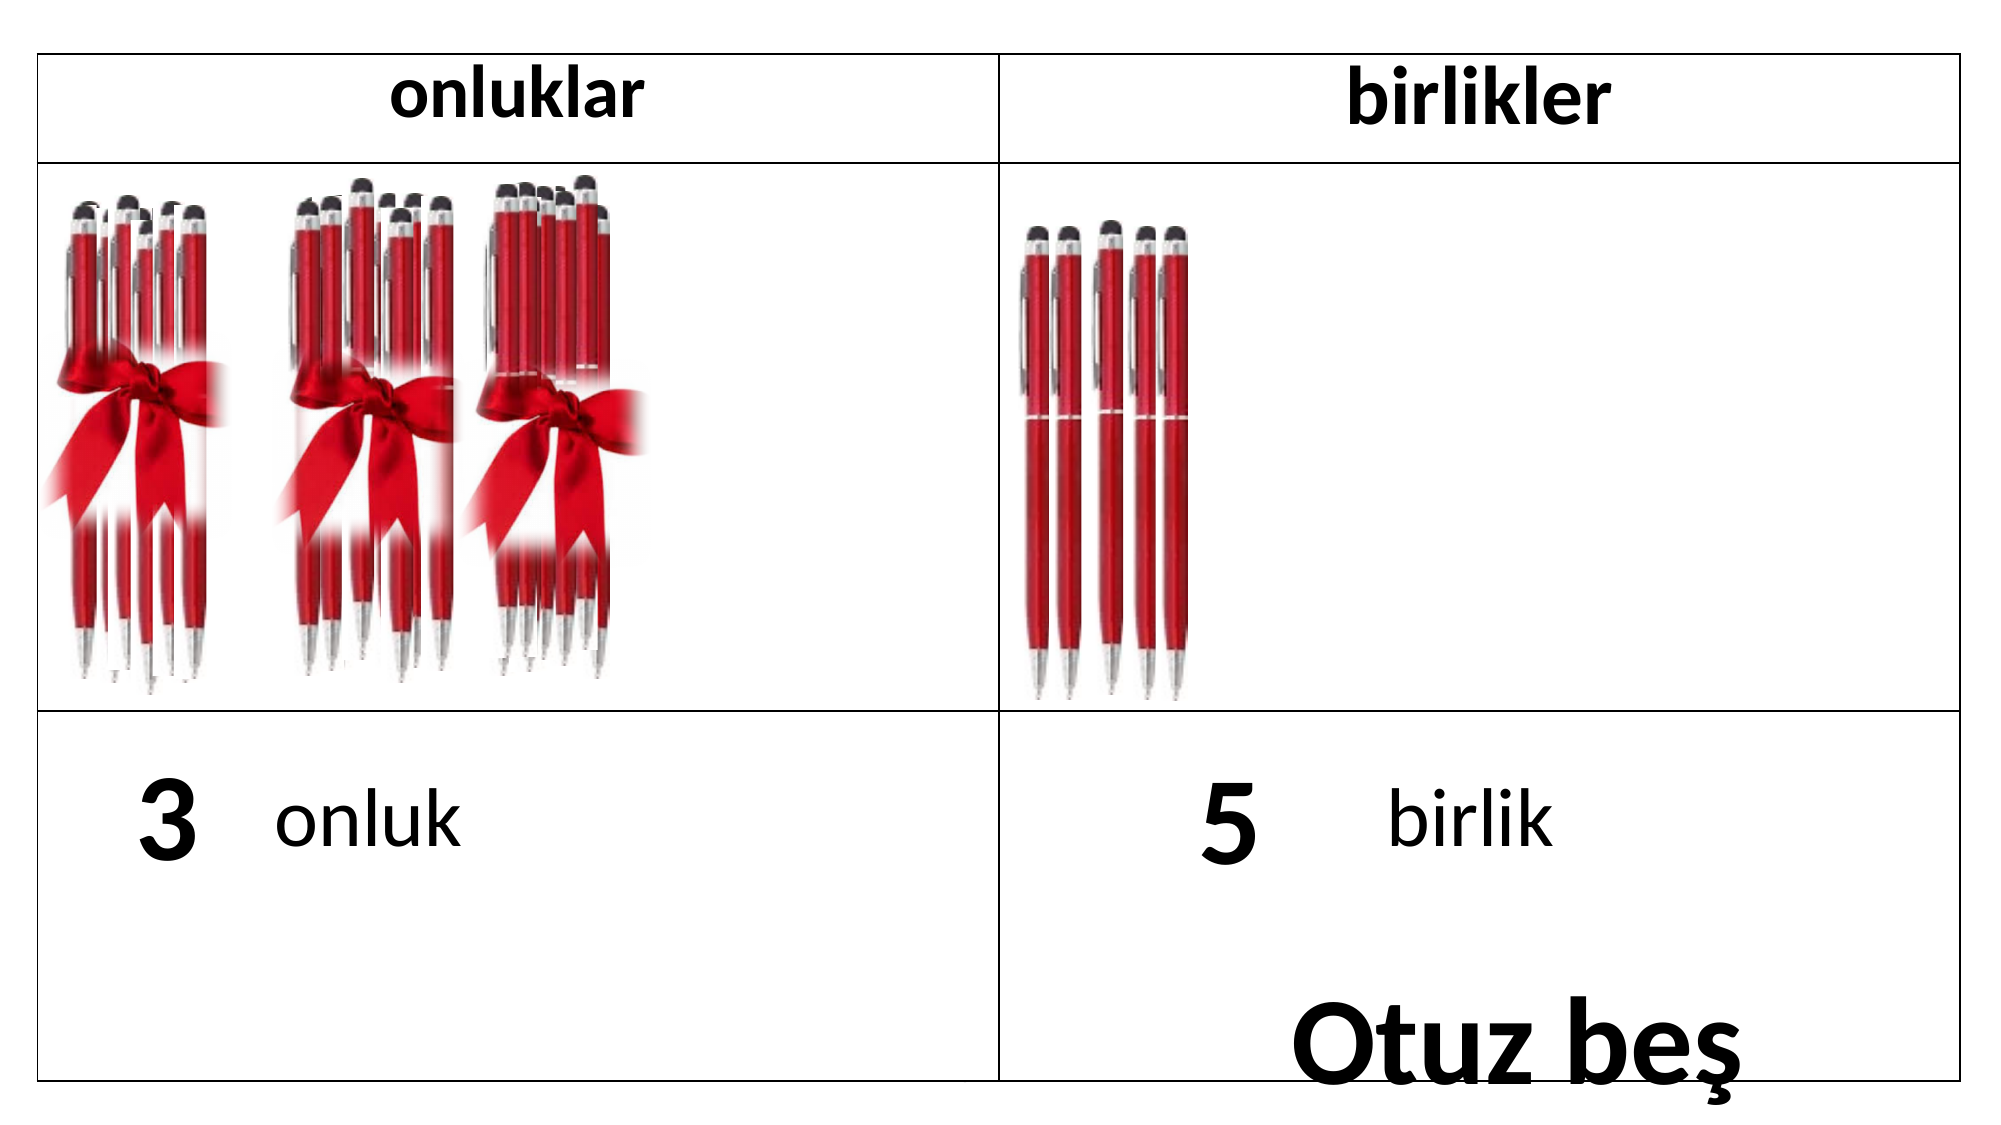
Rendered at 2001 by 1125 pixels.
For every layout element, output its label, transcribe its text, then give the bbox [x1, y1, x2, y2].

picture [1018, 226, 1082, 701]
picture [270, 175, 653, 683]
text_box onluk [259, 755, 497, 871]
text_box 5 [1183, 732, 1301, 898]
table_cell [1000, 712, 1959, 1080]
picture [37, 195, 234, 695]
text_box birlik [1371, 755, 1569, 871]
table_cell [38, 712, 998, 1080]
footer Kazım KAT [662, 1042, 1338, 1103]
text_box Otuz beş [1276, 952, 1919, 1117]
picture [1127, 226, 1188, 701]
table_header onluklar [38, 55, 998, 162]
text_box 3 [120, 727, 245, 893]
table_header birlikler [1000, 55, 1959, 162]
table_cell [1000, 164, 1959, 710]
table_cell [38, 164, 998, 710]
picture [1090, 220, 1124, 695]
